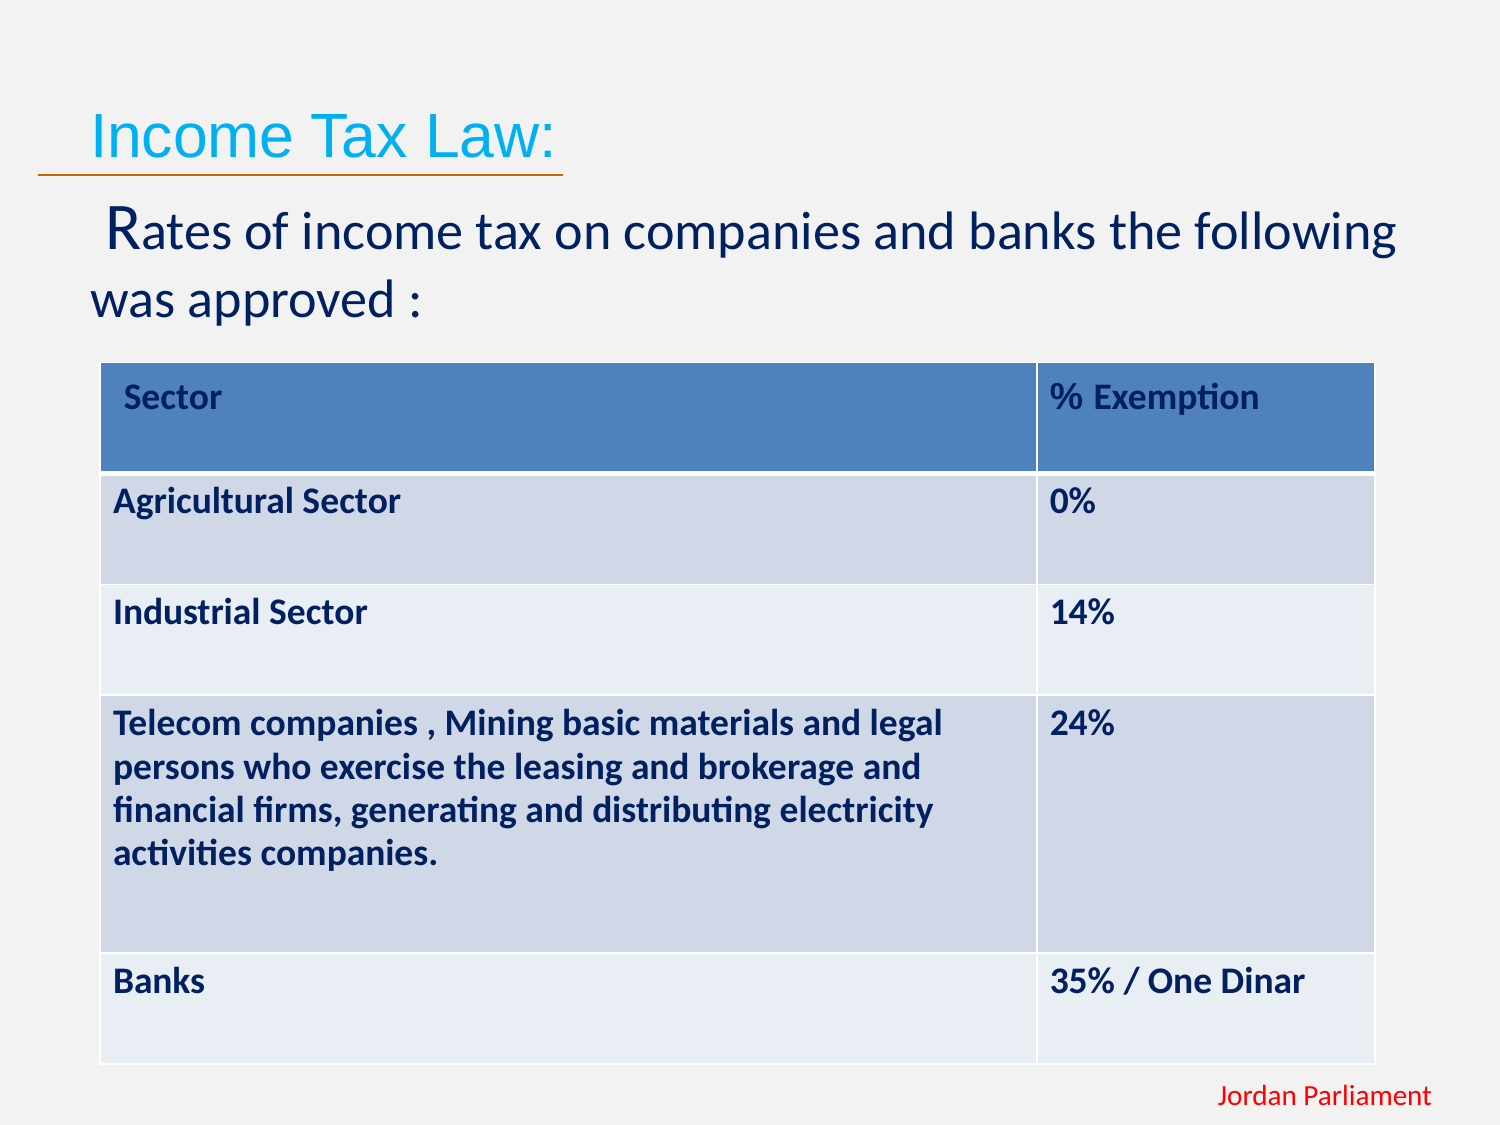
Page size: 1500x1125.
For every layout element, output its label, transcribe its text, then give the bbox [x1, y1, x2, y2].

table_cell 35% / One Dinar [1038, 954, 1374, 1063]
footer Jordan Parliament [1149, 1064, 1500, 1124]
table_header Sector [101, 363, 1036, 471]
table_cell 0% [1038, 476, 1374, 584]
table_cell 24% [1038, 696, 1374, 952]
table_cell Industrial Sector [101, 585, 1036, 694]
table_cell Agricultural Sector [101, 476, 1036, 584]
subtitle Income Tax Law: Rates of income tax on companies and banks the following was approved : [75, 87, 1425, 1038]
table_header Exemption % [1038, 363, 1374, 471]
table_cell Banks [101, 954, 1036, 1063]
table_cell Telecom companies , Mining basic materials and legal persons who exercise the leasing and brokerage and financial firms, generating and distributing electricity activities companies. [101, 696, 1036, 952]
table_cell 14% [1038, 585, 1374, 694]
